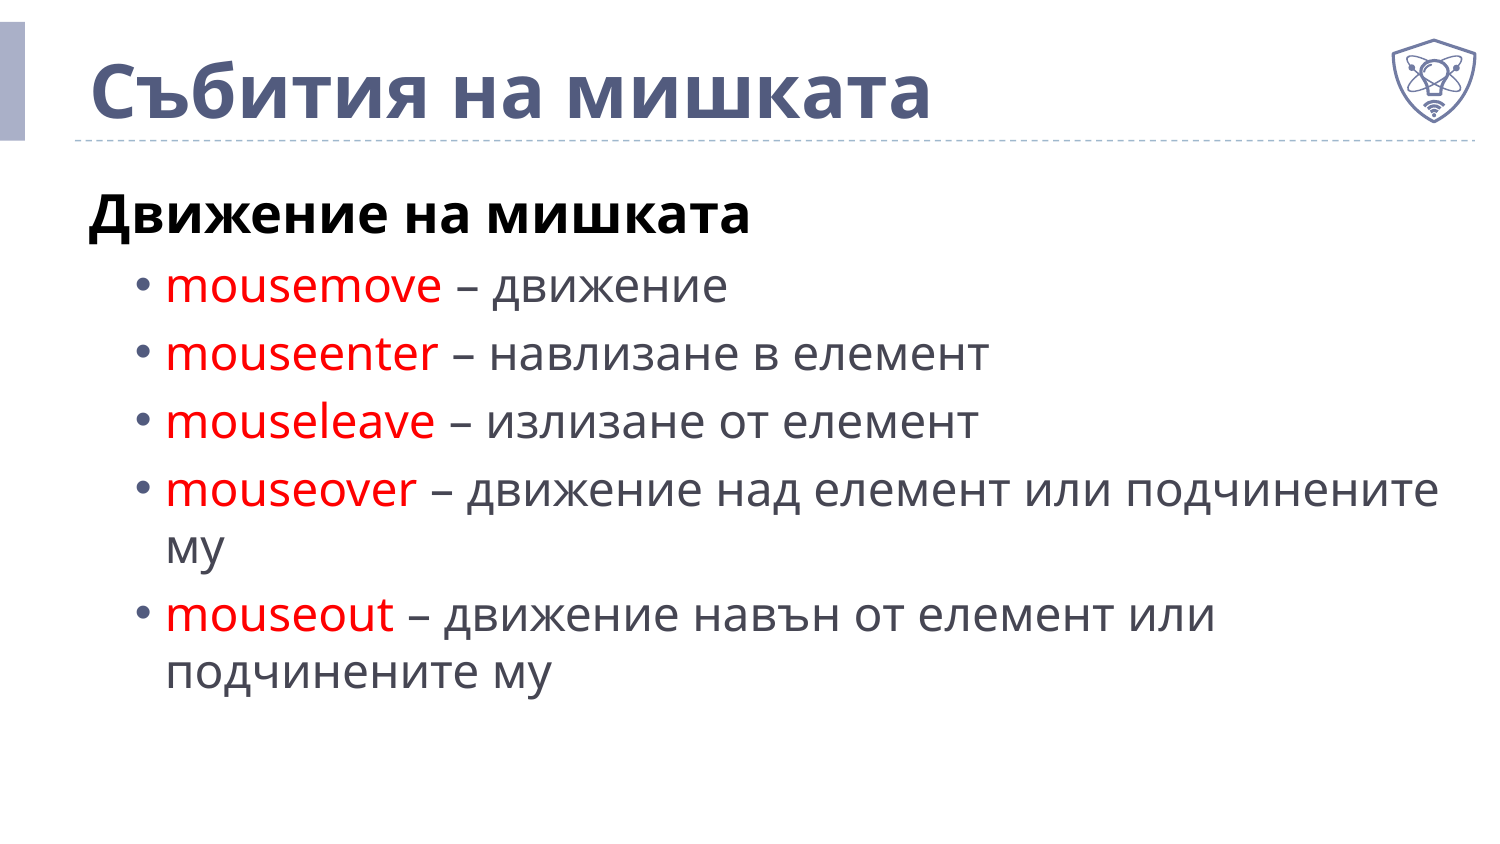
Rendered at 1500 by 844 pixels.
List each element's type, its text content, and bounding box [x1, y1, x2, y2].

list Движение на мишката mousemove – движение mouseenter – навлизане в елемент mouseleave – излизане от елемент mouseover – движение над елемент или подчинените му mouseout – движение навън от елемент или подчинените му [75, 171, 1475, 835]
title Събития на мишката [75, 18, 1475, 141]
